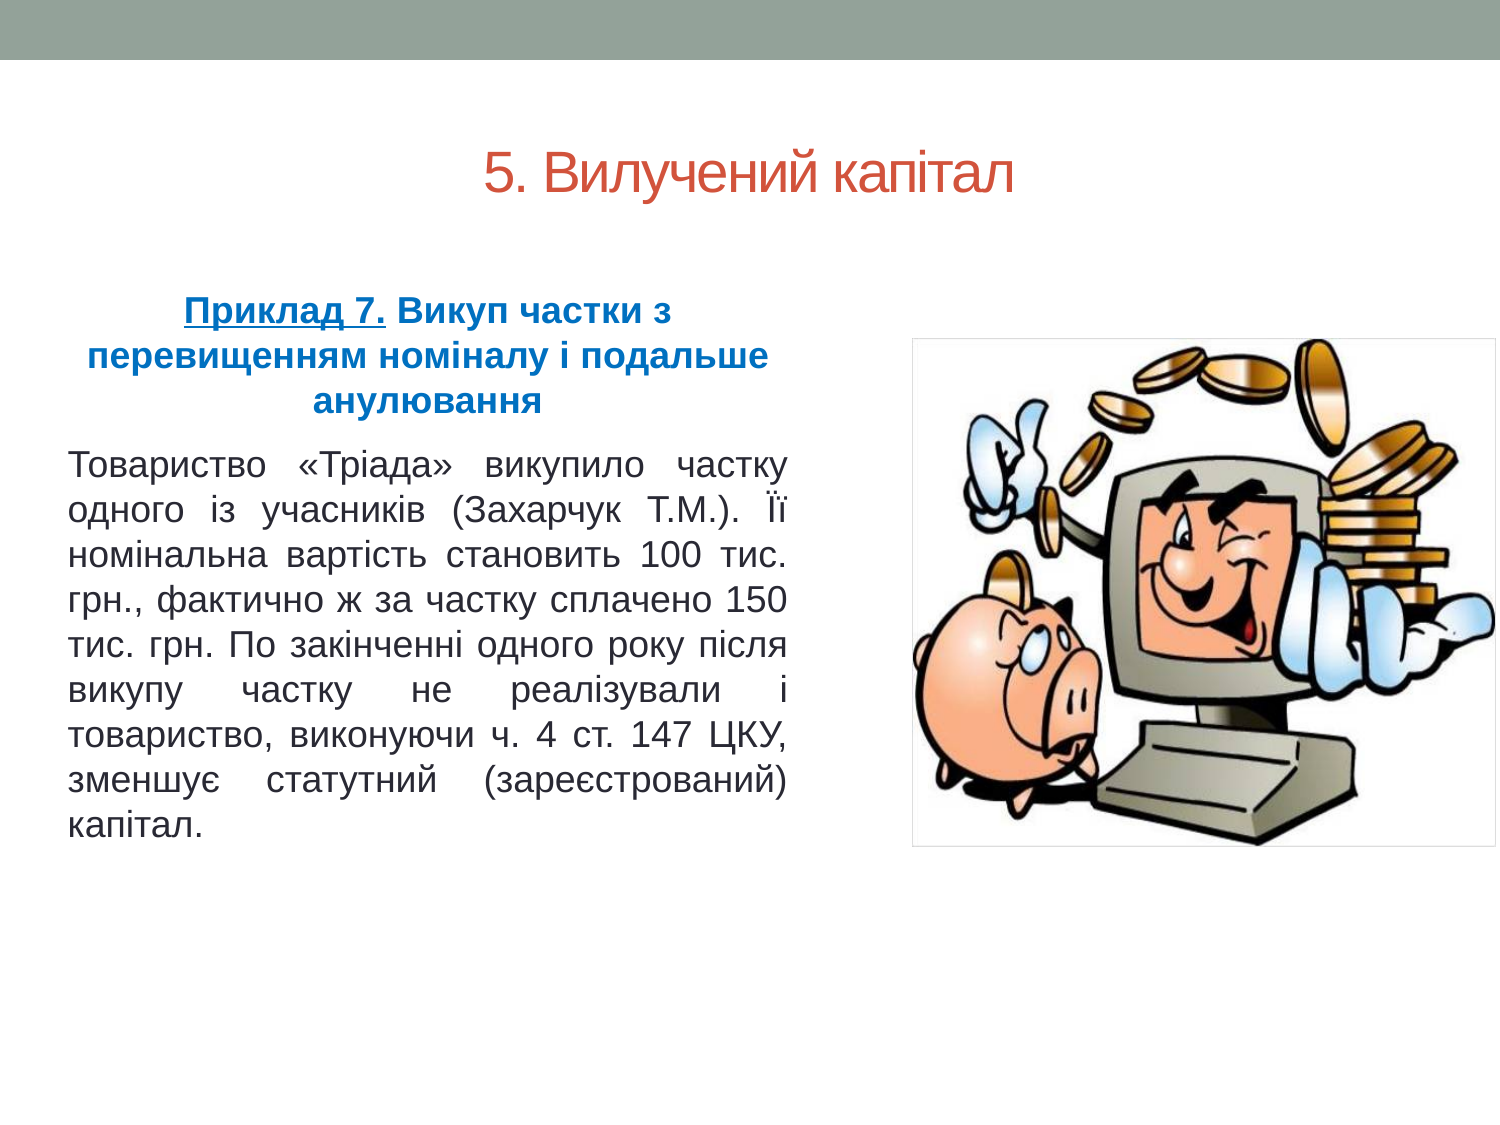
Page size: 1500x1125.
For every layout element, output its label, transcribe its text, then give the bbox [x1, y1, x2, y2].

text_box Приклад 7. Викуп частки з перевищенням номіналу і подальше анулювання Товариство «Тріада» викупило частку одного із учасників (Захарчук Т.М.). Її номінальна вартість становить 100 тис. грн., фактично ж за частку сплачено 150 тис. грн. По закінченні одного року після викупу частку не реалізували і товариство, виконуючи ч. 4 ст. 147 ЦКУ, зменшує статутний (зареєстрований) капітал. [53, 278, 803, 853]
picture [912, 338, 1496, 847]
title 5. Вилучений капітал [75, 87, 1425, 250]
